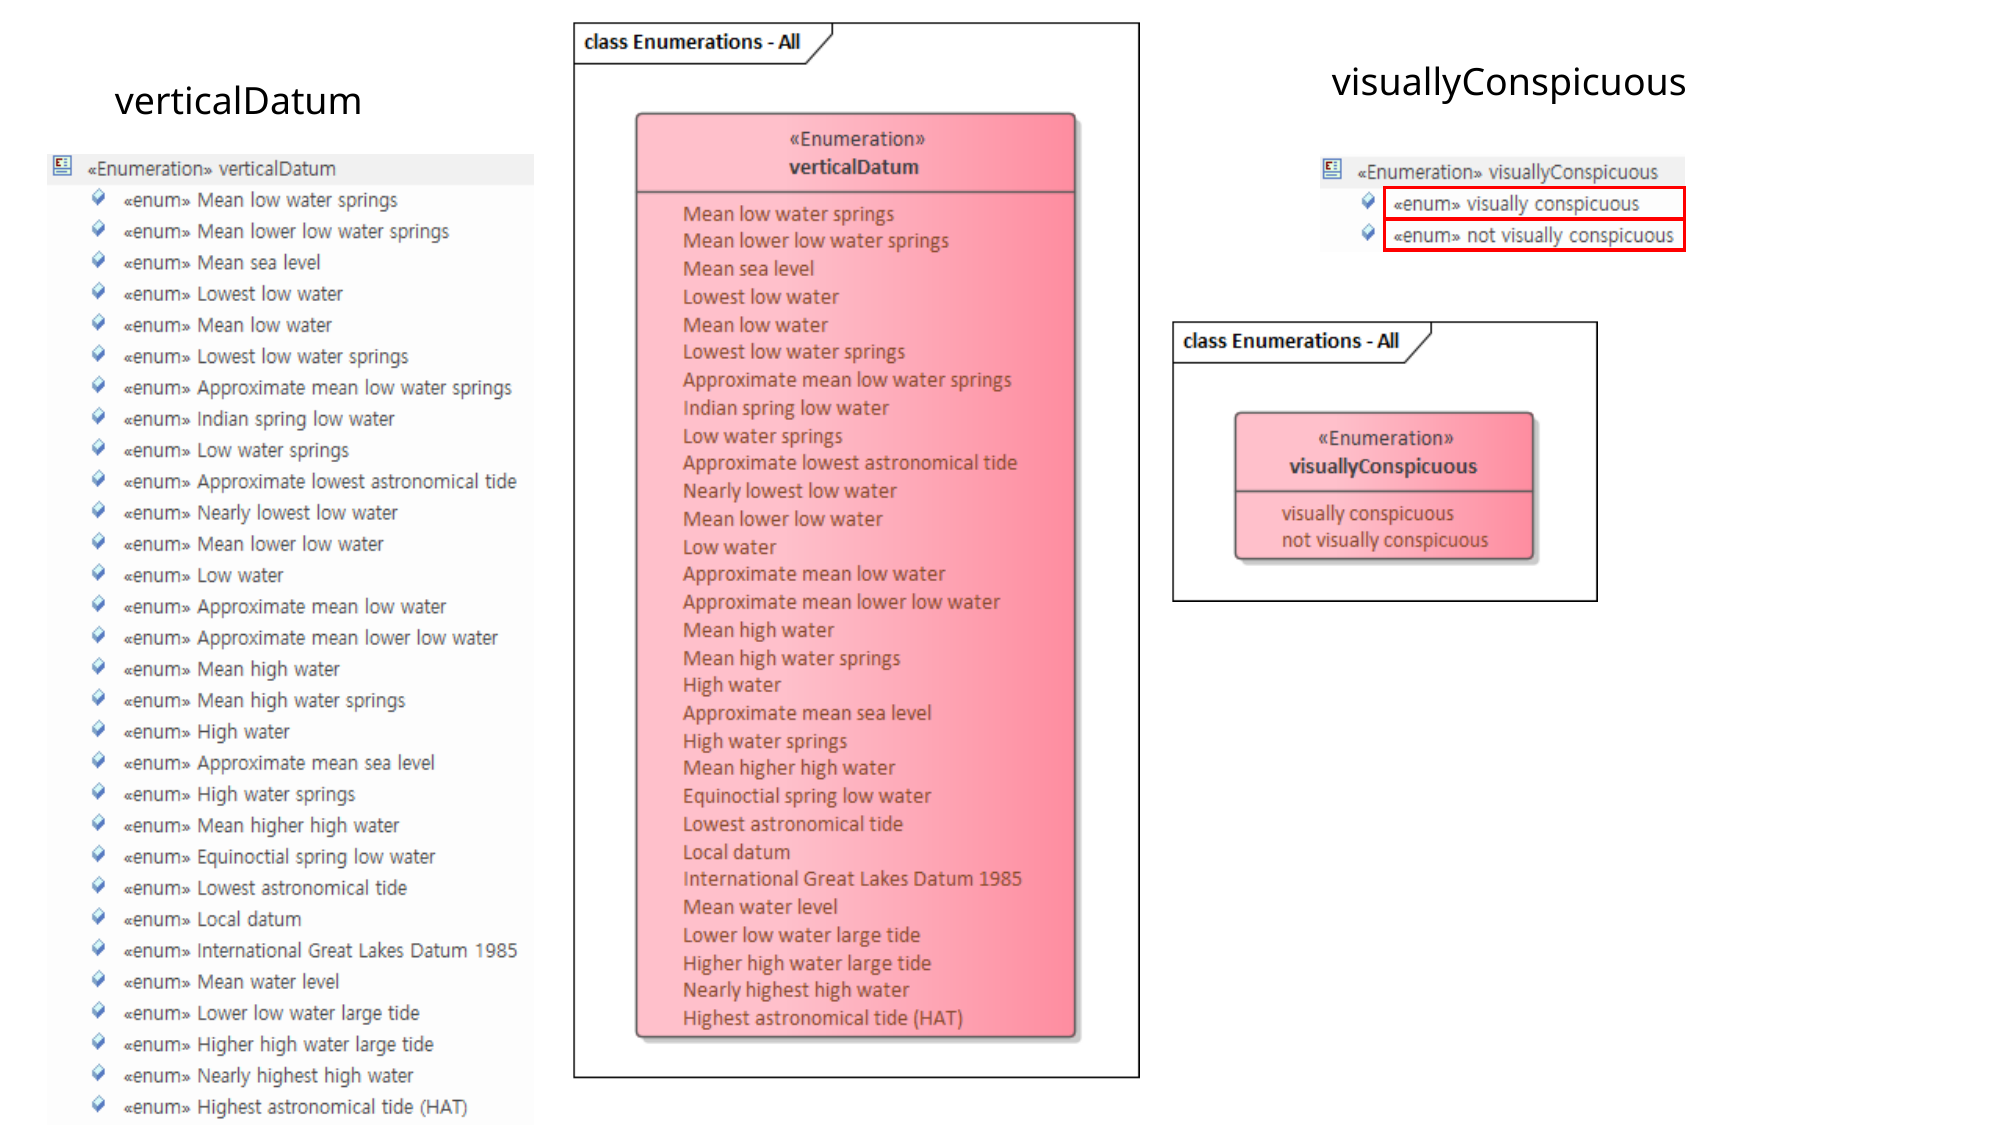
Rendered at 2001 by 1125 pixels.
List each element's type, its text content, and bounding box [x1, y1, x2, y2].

picture [1171, 320, 1598, 602]
text_box visuallyConspicuous [1317, 50, 1703, 111]
picture [572, 21, 1140, 1080]
picture [47, 154, 534, 1125]
picture [1320, 154, 1685, 252]
text_box verticalDatum [100, 69, 378, 130]
